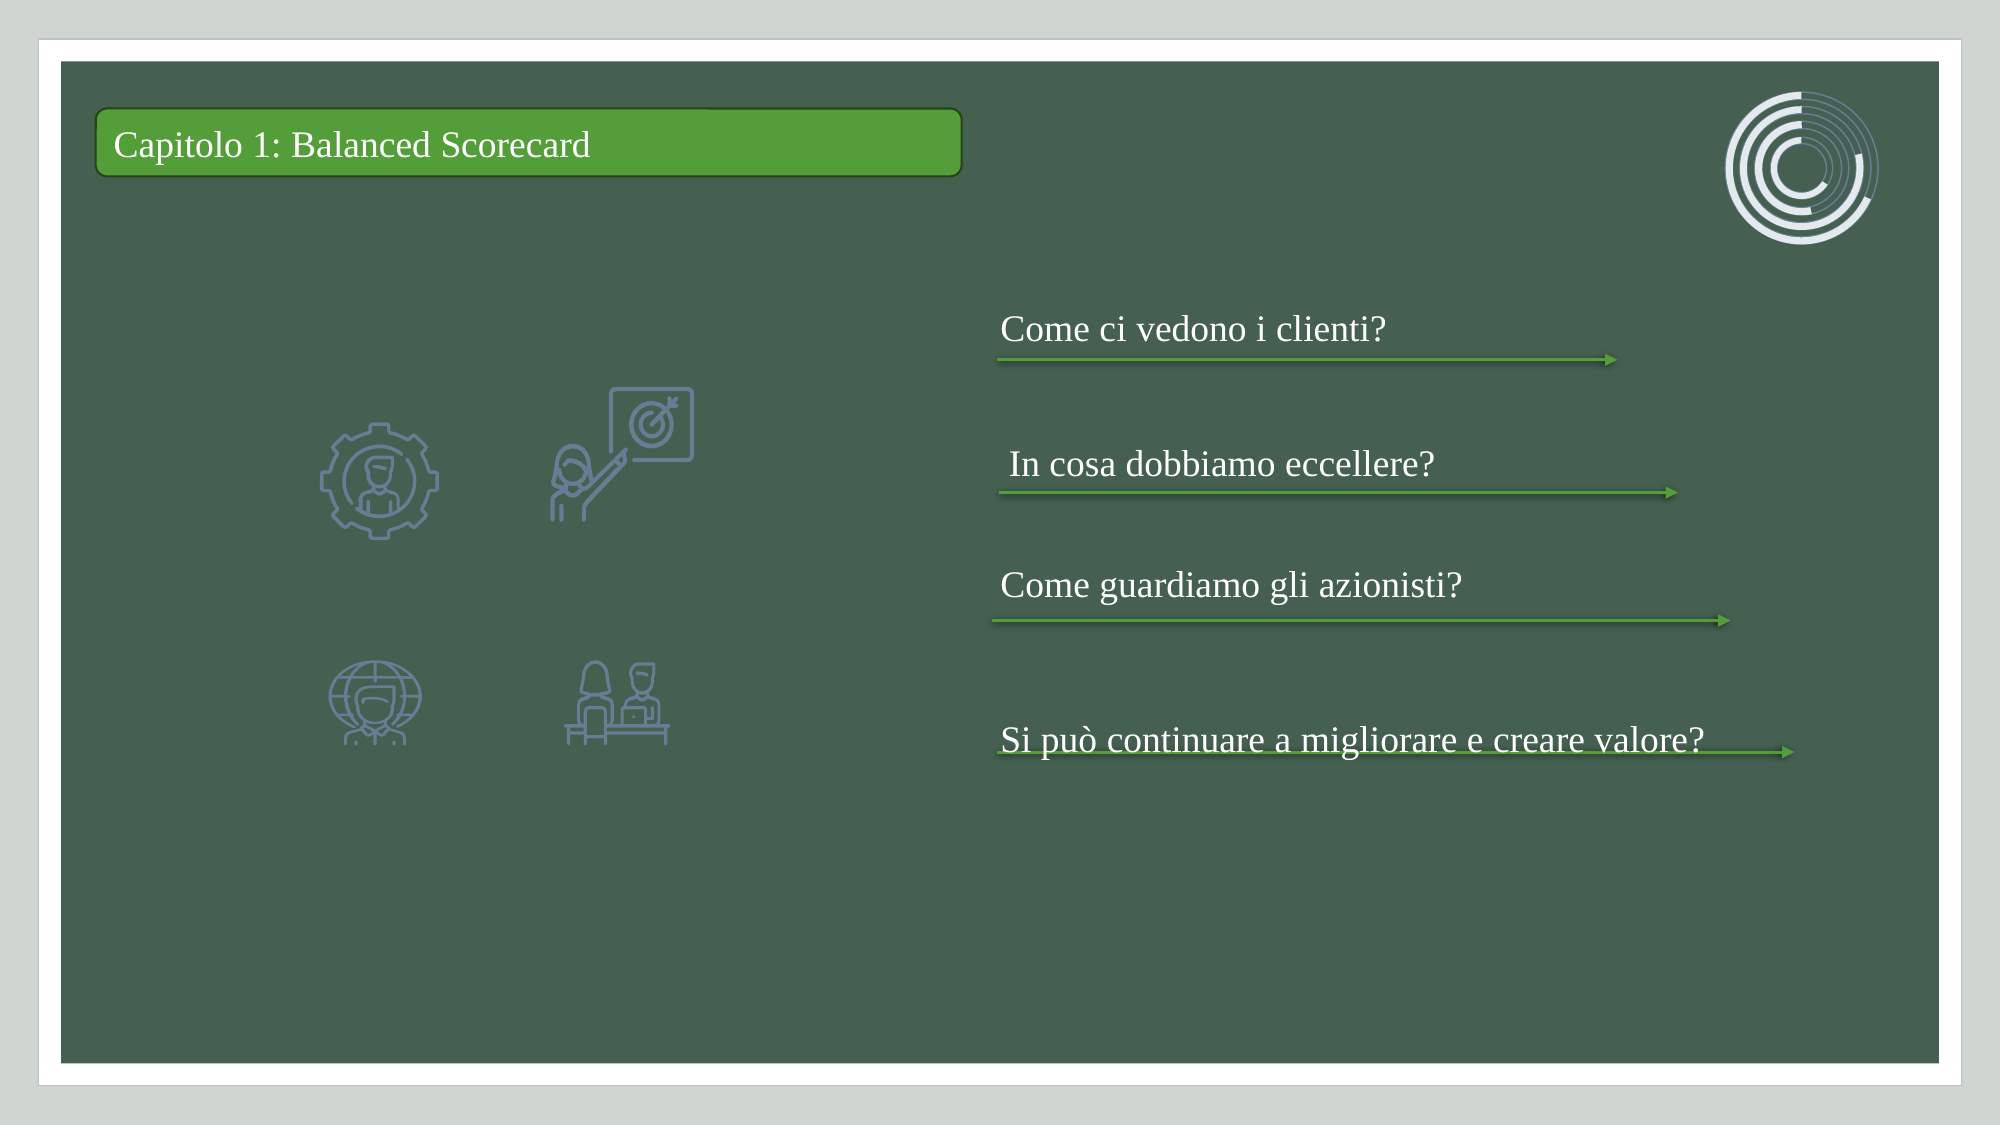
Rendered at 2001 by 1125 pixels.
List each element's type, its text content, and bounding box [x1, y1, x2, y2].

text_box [1699, 66, 1905, 270]
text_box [205, 251, 1795, 874]
text_box Capitolo 1: Balanced Scorecard [94, 107, 963, 178]
